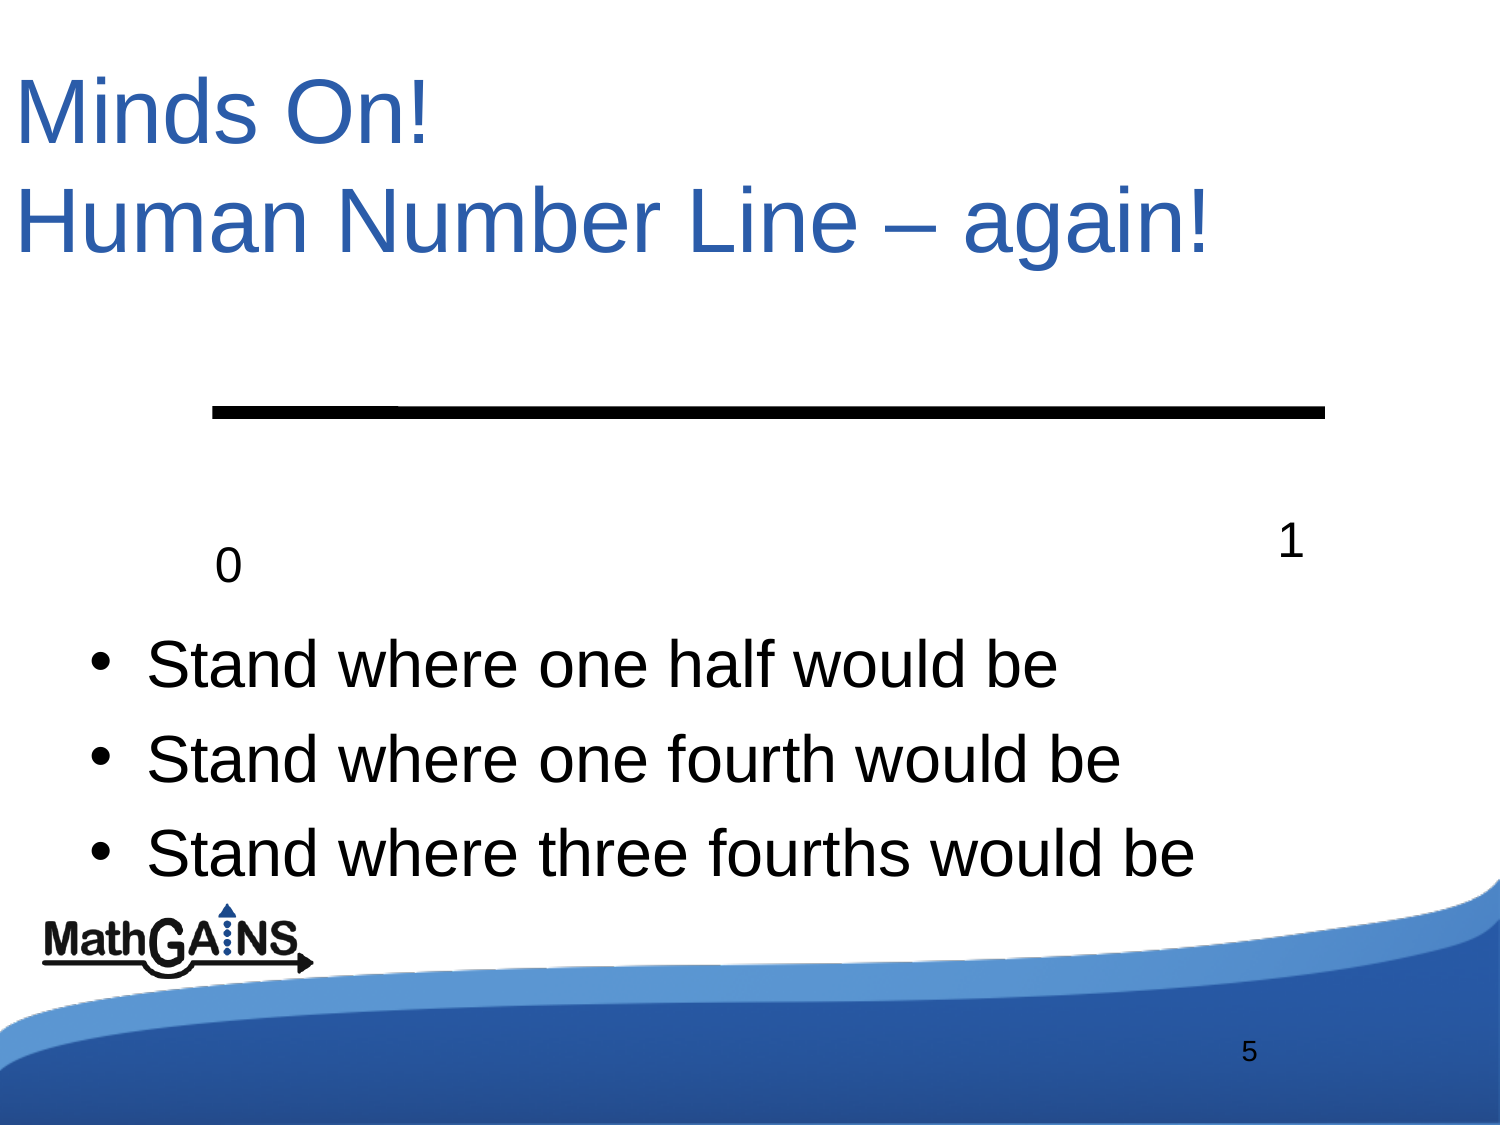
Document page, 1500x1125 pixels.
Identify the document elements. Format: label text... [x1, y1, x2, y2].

picture [0, 875, 1500, 1125]
text_box 1 [1262, 499, 1363, 575]
text_box 0 [199, 524, 263, 600]
list Stand where one half would be Stand where one fourth would be Stand where three fourths would be [74, 611, 1426, 874]
title Minds On! Human Number Line – again! [0, 36, 1426, 286]
